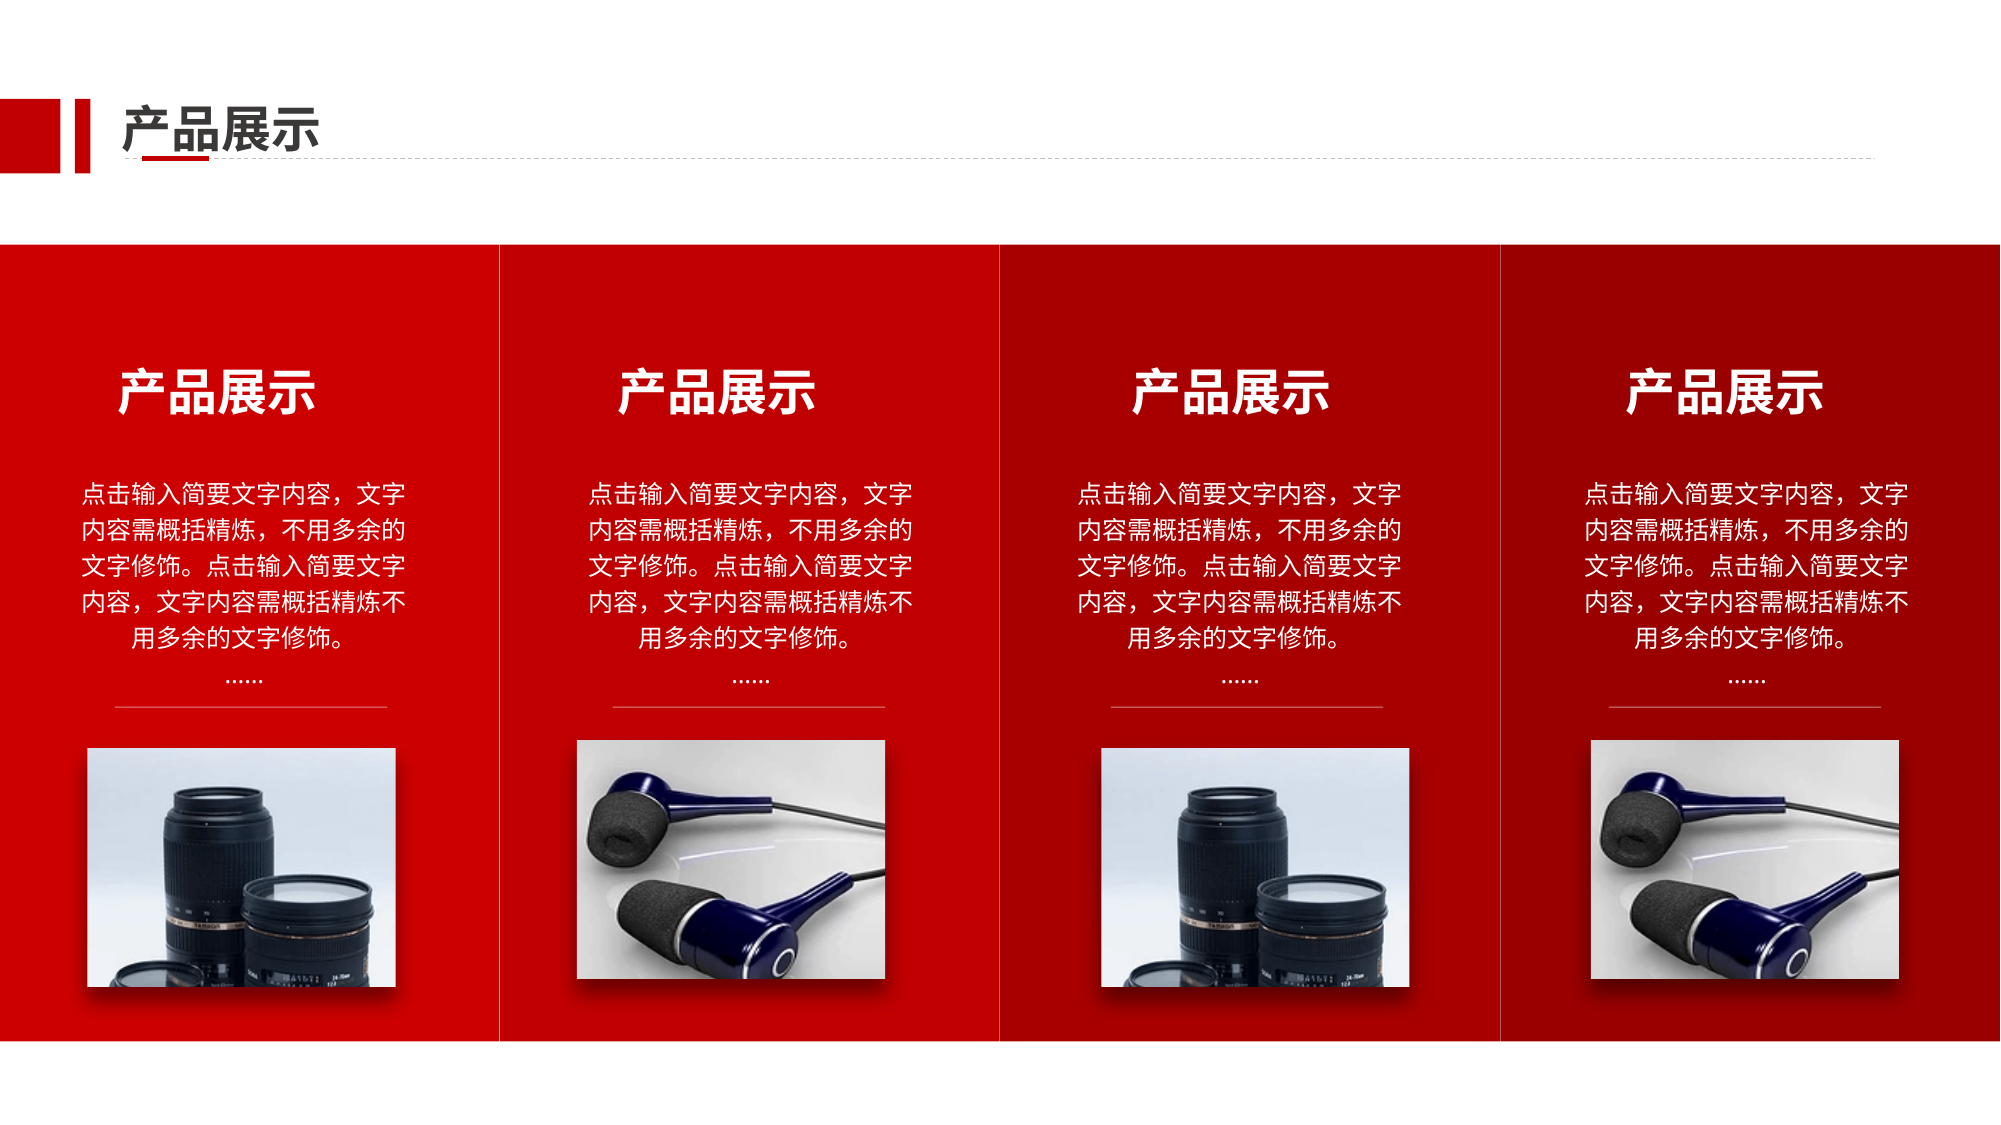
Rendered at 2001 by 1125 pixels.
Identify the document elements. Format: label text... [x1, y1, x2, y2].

text_box [999, 244, 1499, 1043]
text_box 产品展示 [102, 335, 332, 428]
picture [1101, 748, 1410, 987]
text_box [0, 244, 499, 1043]
picture [1590, 739, 1899, 979]
picture [576, 739, 886, 979]
text_box 产品展示 [1116, 335, 1347, 428]
text_box 点击输入简要文字内容，文字内容需概括精炼，不用多余的文字修饰。点击输入简要文字内容，文字内容需概括精炼不用多余的文字修饰。 …… [57, 465, 431, 696]
picture [87, 748, 396, 987]
text_box 产品展示 [602, 335, 833, 428]
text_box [0, 72, 1875, 174]
text_box [499, 244, 999, 1043]
text_box [1499, 244, 2000, 1043]
text_box 点击输入简要文字内容，文字内容需概括精炼，不用多余的文字修饰。点击输入简要文字内容，文字内容需概括精炼不用多余的文字修饰。 …… [564, 465, 938, 696]
text_box 点击输入简要文字内容，文字内容需概括精炼，不用多余的文字修饰。点击输入简要文字内容，文字内容需概括精炼不用多余的文字修饰。 …… [1560, 465, 1934, 696]
text_box 点击输入简要文字内容，文字内容需概括精炼，不用多余的文字修饰。点击输入简要文字内容，文字内容需概括精炼不用多余的文字修饰。 …… [1054, 465, 1427, 696]
text_box 产品展示 [1610, 335, 1840, 428]
